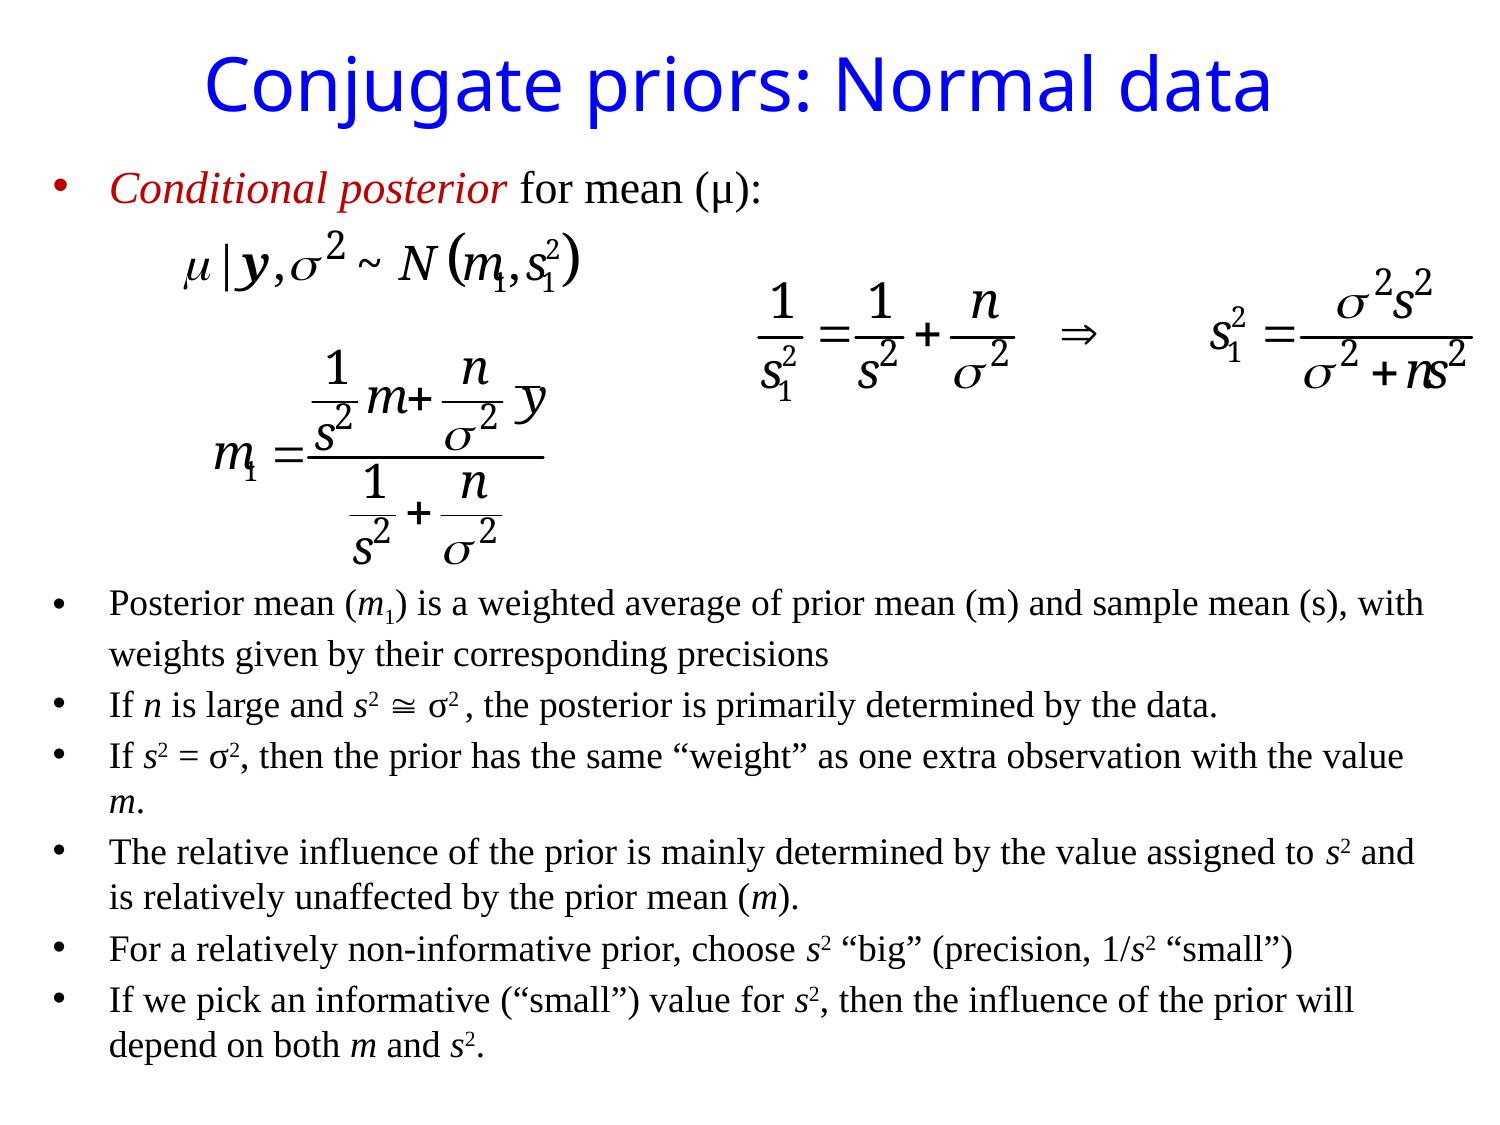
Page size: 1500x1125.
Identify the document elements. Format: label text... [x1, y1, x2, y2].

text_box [749, 262, 1483, 413]
list Conditional posterior for mean (μ): Posterior mean (m1) is a weighted average of prior mean (m) and sample mean (s), with weights given by their corresponding precisions If n is large and s2  σ2 , the posterior is primarily determined by the data. If s2 = σ2, then the prior has the same “weight” as one extra observation with the value m. The relative influence of the prior is mainly determined by the value assigned to s2 and is relatively unaffected by the prior mean (m). For a relatively non-informative prior, choose s2 “big” (precision, 1/s2 “small”) If we pick an informative (“small”) value for s2, then the influence of the prior will depend on both m and s2. [37, 149, 1450, 1088]
title Conjugate priors: Normal data [64, 1, 1415, 149]
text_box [173, 224, 585, 576]
